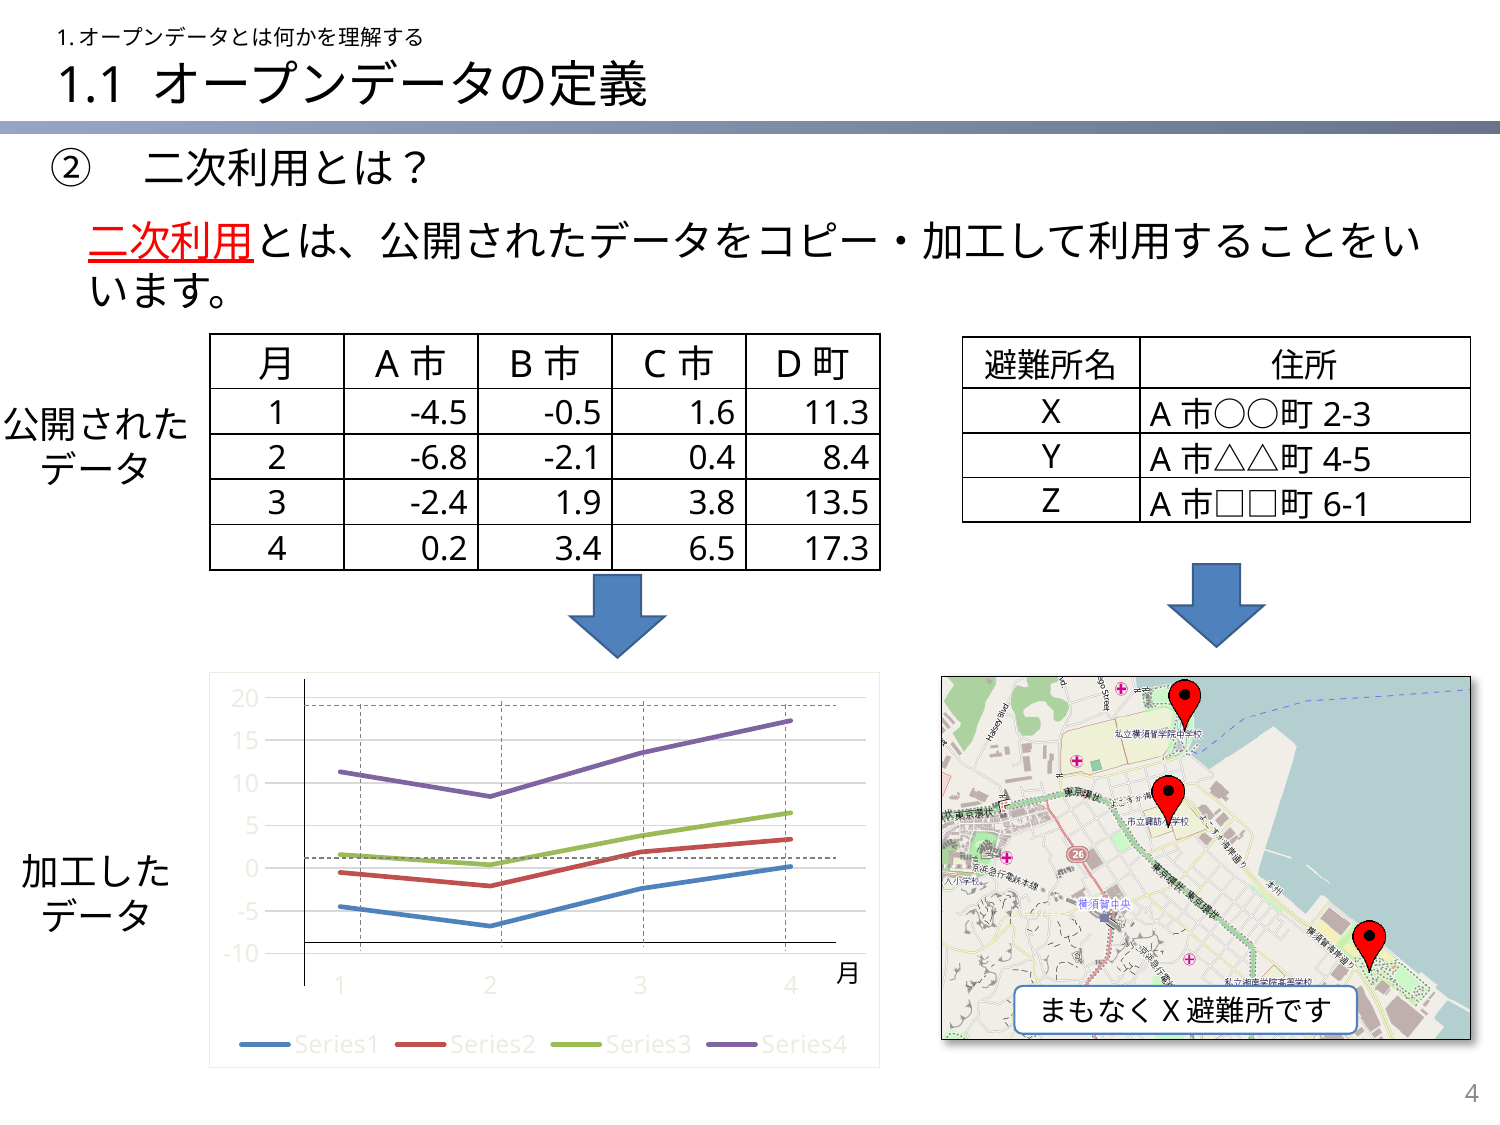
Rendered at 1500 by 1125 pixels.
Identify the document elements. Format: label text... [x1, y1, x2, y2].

text_box 公開された データ [0, 393, 205, 499]
picture [941, 676, 1471, 1040]
table_cell 13.5 [747, 480, 879, 524]
table_cell 3.8 [613, 480, 745, 524]
table_header B市 [479, 335, 611, 388]
table_header C市 [613, 335, 745, 388]
title 1.1 オープンデータの定義 [41, 58, 1471, 122]
table_cell 4 [211, 525, 343, 569]
table_cell Y [963, 434, 1139, 477]
table_cell -2.4 [345, 480, 477, 524]
table_cell -6.8 [345, 435, 477, 478]
table_cell 11.3 [747, 389, 879, 433]
table_cell 17.3 [747, 525, 879, 569]
table_cell -0.5 [479, 389, 611, 433]
chart [209, 672, 880, 1068]
text_box 1.オープンデータとは何かを理解する [41, 19, 1471, 58]
table_cell 6.5 [613, 525, 745, 569]
table_cell A市□□町6-1 [1141, 478, 1470, 521]
table_cell 3 [211, 480, 343, 524]
table_cell 1.6 [613, 389, 745, 433]
text_box 加工した データ [6, 840, 187, 946]
table_cell 1.9 [479, 480, 611, 524]
table_cell Z [963, 478, 1139, 521]
table_cell A市○○町2-3 [1141, 389, 1470, 432]
table_header 避難所名 [963, 338, 1139, 387]
table_header 月 [211, 335, 343, 388]
table_header 住所 [1141, 338, 1470, 387]
text_box [1166, 563, 1267, 649]
table_cell 0.4 [613, 435, 745, 478]
table_cell 3.4 [479, 525, 611, 569]
table_cell -2.1 [479, 435, 611, 478]
table_header D町 [747, 335, 879, 388]
table_cell A市△△町4-5 [1141, 434, 1470, 477]
slide_number 3 [1411, 1070, 1495, 1118]
text_box [567, 573, 668, 660]
text_box ② 二次利用とは？ [34, 137, 491, 198]
table_cell -4.5 [345, 389, 477, 433]
table_cell 0.2 [345, 525, 477, 569]
table_cell X [963, 389, 1139, 432]
table_cell 1 [211, 389, 343, 433]
table_cell 2 [211, 435, 343, 478]
text_box 二次利用とは、公開されたデータをコピー・加工して利用することをいいます。 [71, 234, 1440, 295]
table_header A市 [345, 335, 477, 388]
table_cell 8.4 [747, 435, 879, 478]
